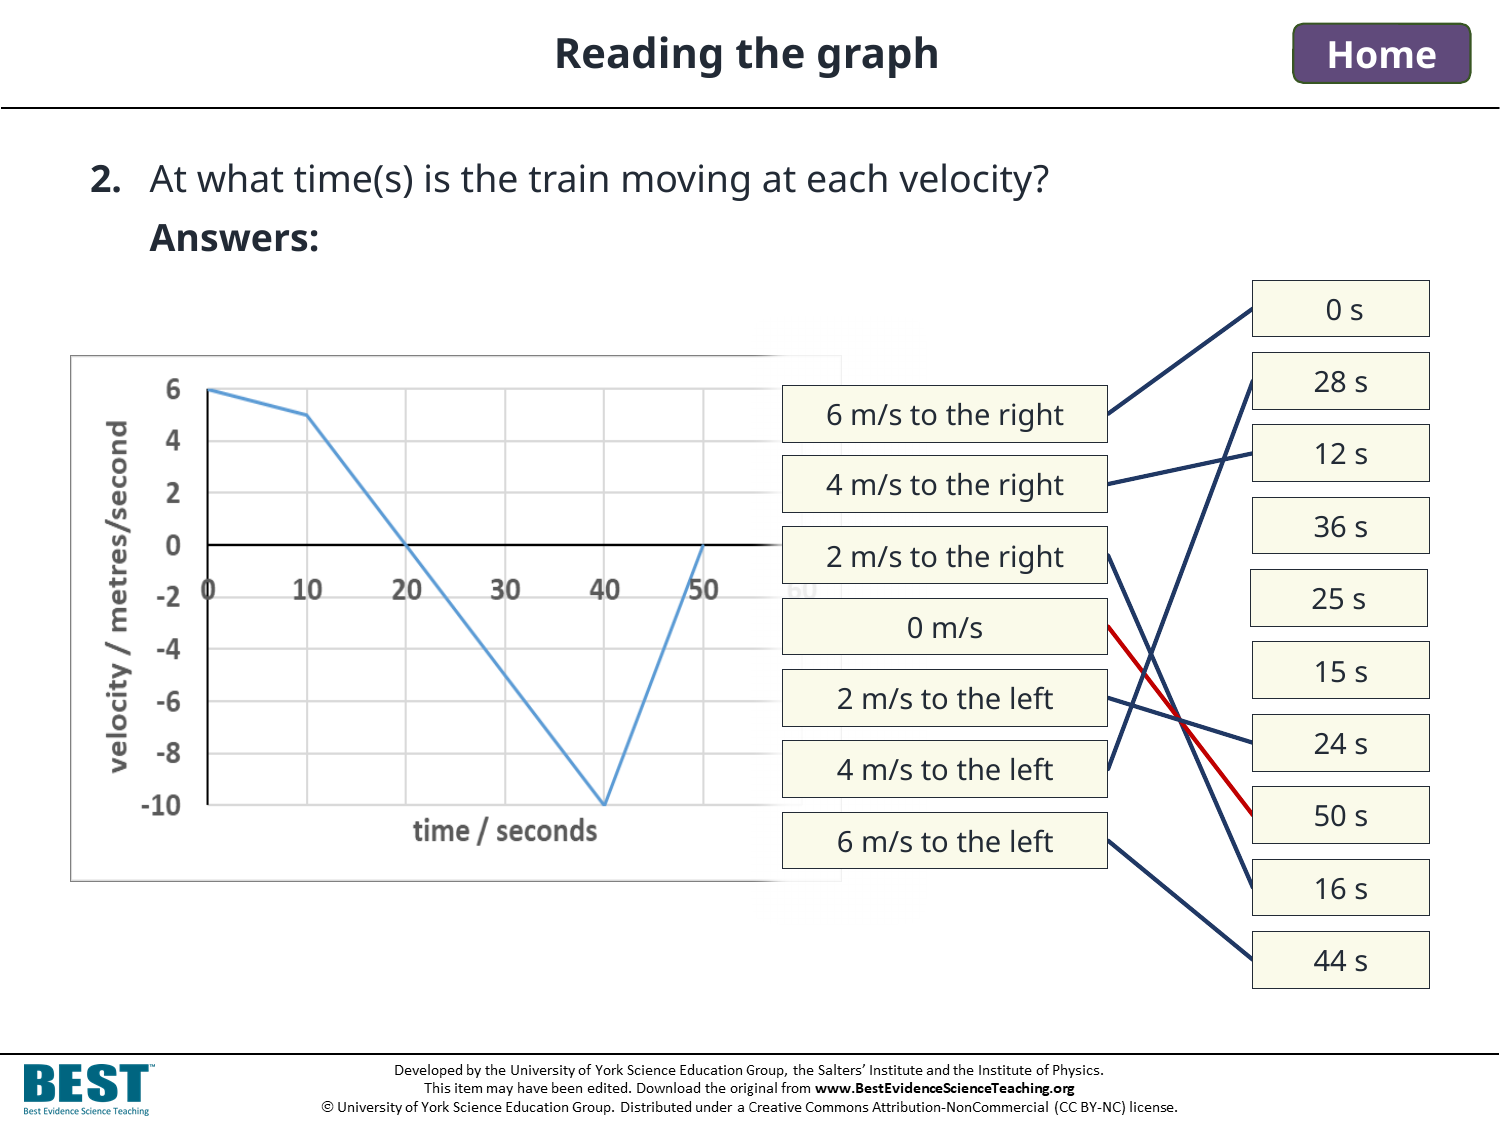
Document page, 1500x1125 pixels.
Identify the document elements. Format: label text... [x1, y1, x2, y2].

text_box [70, 280, 1430, 989]
text_box Home [1292, 22, 1472, 84]
text_box Reading the graph [23, 4, 1471, 99]
picture [0, 106, 1500, 1125]
